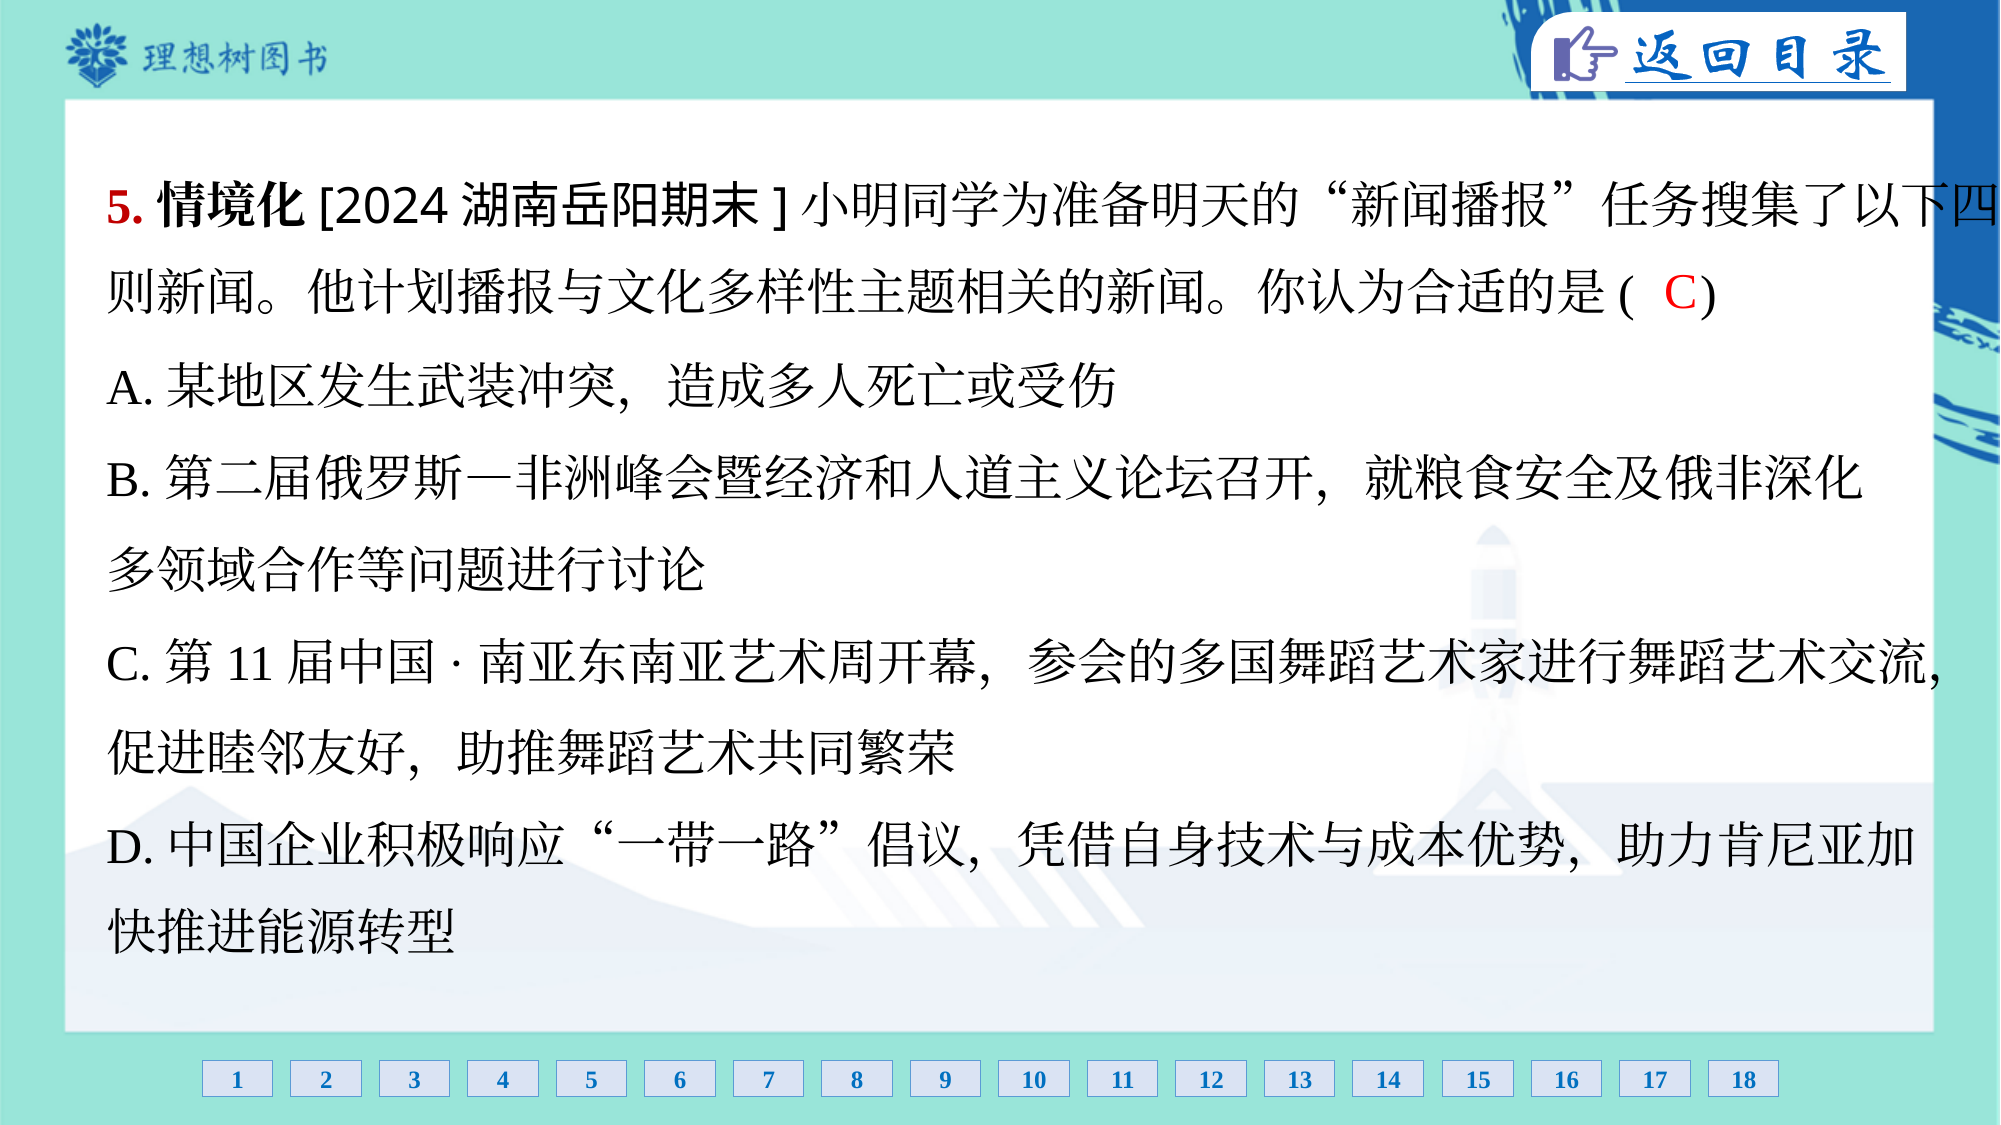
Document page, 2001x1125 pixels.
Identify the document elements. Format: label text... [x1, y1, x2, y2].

text_box 5.情境化[2024湖南岳阳期末]小明同学为准备明天的“新闻播报”任务搜集了以下四 则新闻。他计划播报与文化多样性主题相关的新闻。你认为合适的是( ) [106, 141, 1895, 312]
text_box C [1646, 231, 1717, 310]
text_box A.某地区发生武装冲突，造成多人死亡或受伤 B.第二届俄罗斯—非洲峰会暨经济和人道主义论坛召开，就粮食安全及俄非深化 多领域合作等问题进行讨论 C.第11届中国·南亚东南亚艺术周开幕，参会的多国舞蹈艺术家进行舞蹈艺术交流， 促进睦邻友好，助推舞蹈艺术共同繁荣 D.中国企业积极响应“一带一路”倡议，凭借自身技术与成本优势，助力肯尼亚加 快推进能源转型 [106, 323, 1895, 952]
picture [0, 0, 2000, 1125]
